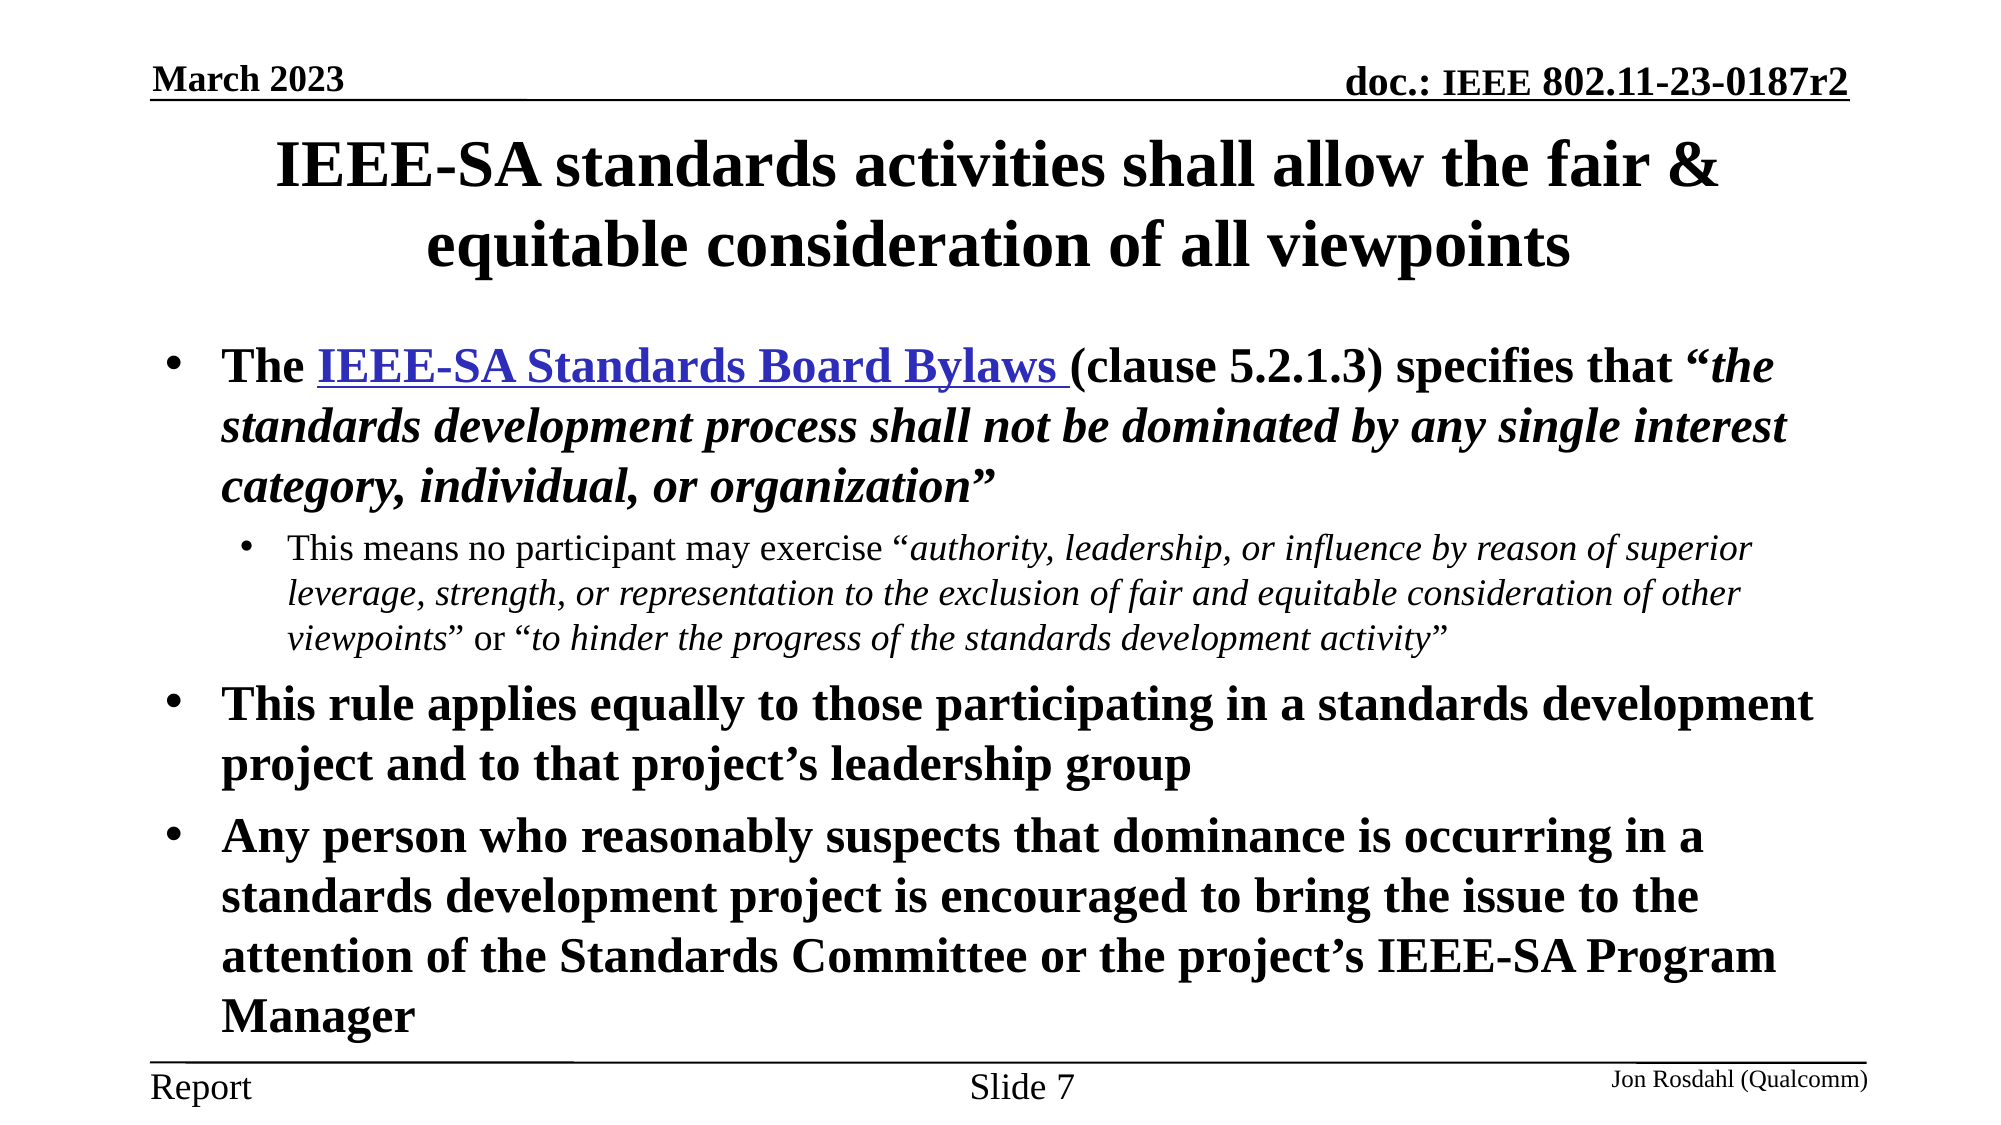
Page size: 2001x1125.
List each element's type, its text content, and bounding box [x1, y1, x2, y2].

slide_number Slide 7 [950, 1061, 1095, 1125]
list The IEEE-SA Standards Board Bylaws (clause 5.2.1.3) specifies that “the standards development process shall not be dominated by any single interest category, individual, or organization” This means no participant may exercise “authority, leadership, or influence by reason of superior leverage, strength, or representation to the exclusion of fair and equitable consideration of other viewpoints” or “to hinder the progress of the standards development activity” This rule applies equally to those participating in a standards development project and to that project’s leadership group Any person who reasonably suspects that dominance is occurring in a standards development project is encouraged to bring the issue to the attention of the Standards Committee or the project’s IEEE-SA Program Manager [149, 324, 1850, 1000]
footer Jon Rosdahl (Qualcomm) [1171, 1061, 1869, 1093]
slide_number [152, 54, 563, 100]
title IEEE-SA standards activities shall allow the fair & equitable consideration of all viewpoints [149, 112, 1850, 288]
